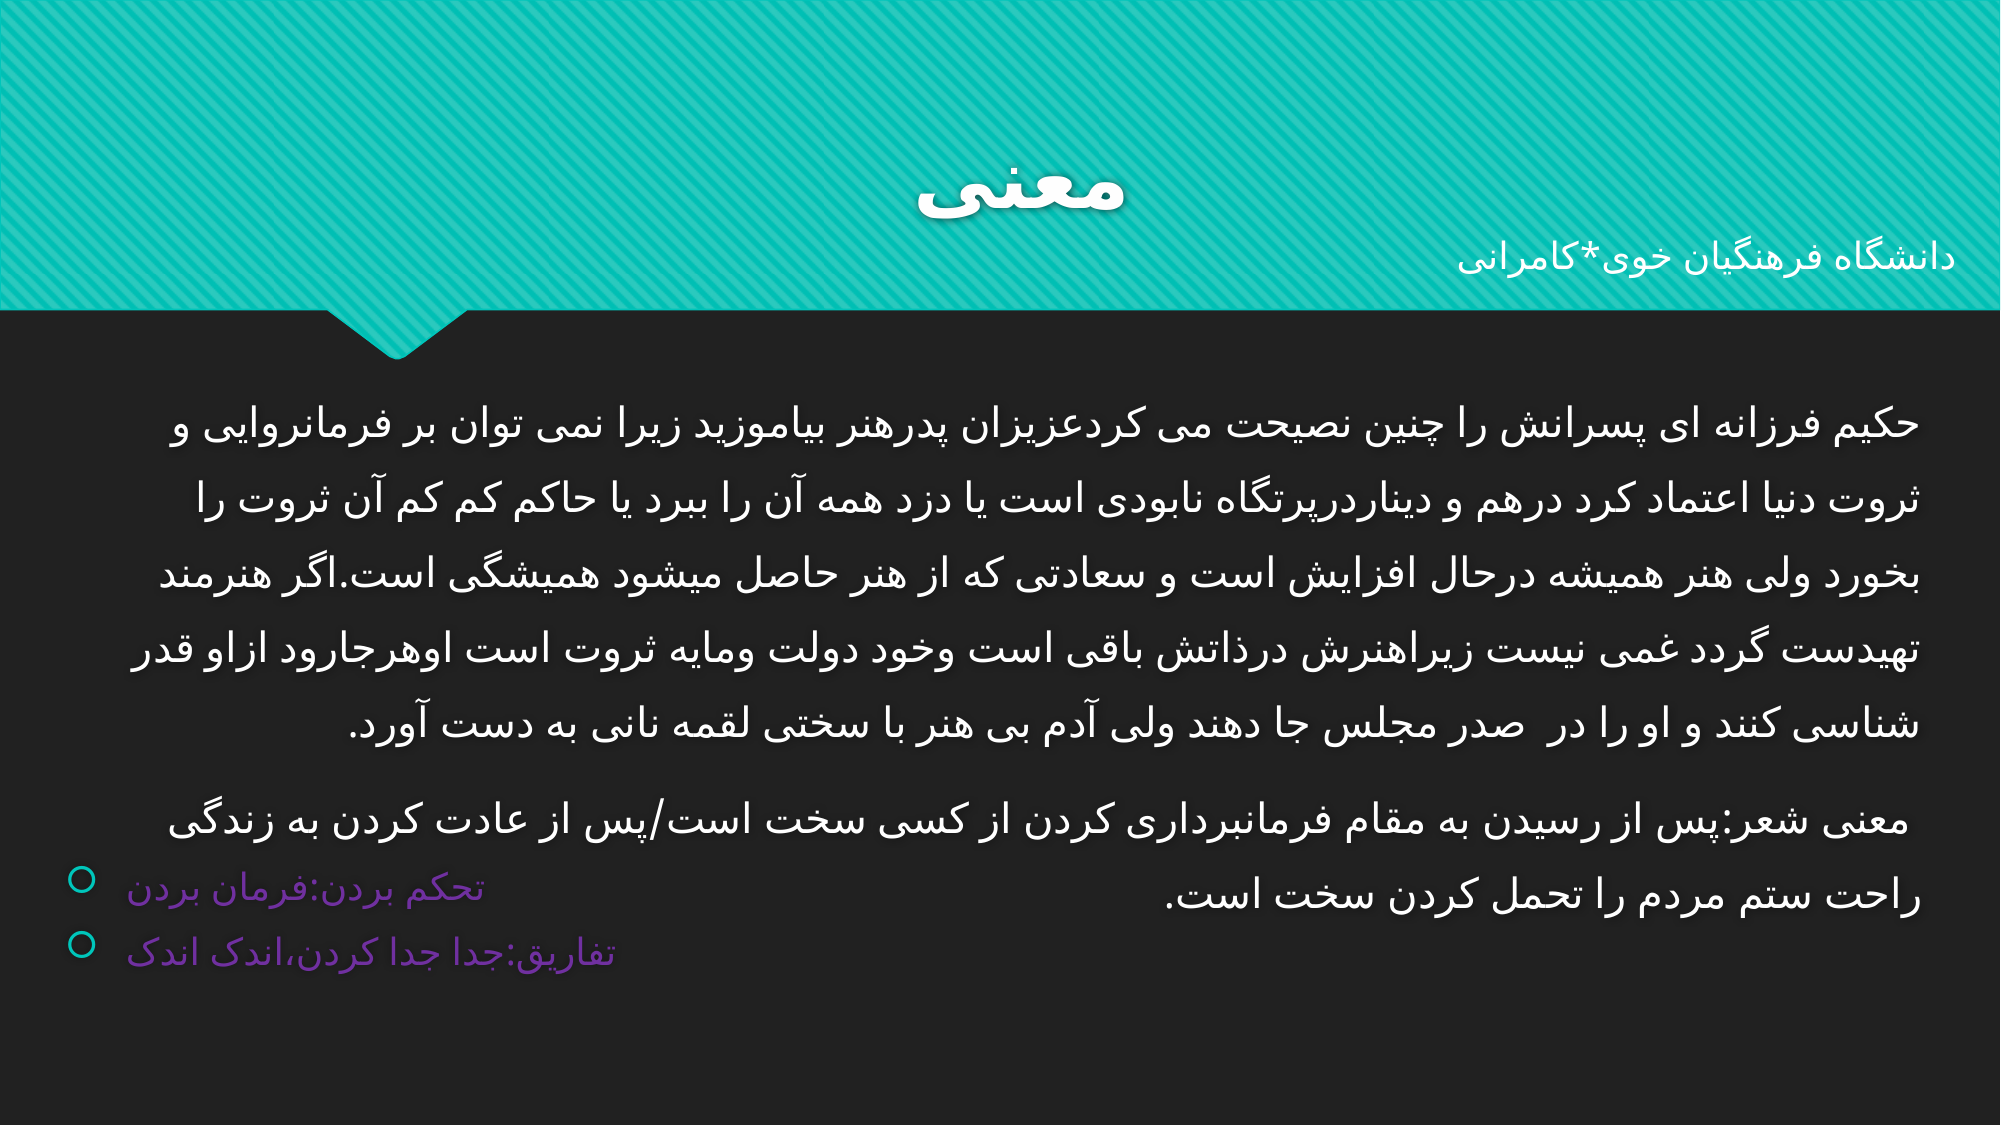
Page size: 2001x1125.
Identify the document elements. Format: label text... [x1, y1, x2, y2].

list حکیم فرزانه ای پسرانش را چنین نصیحت می کردعزیزان پدرهنر بیاموزید زیرا نمی توان بر فرمانروایی و ثروت دنیا اعتماد کرد درهم و دیناردرپرتگاه نابودی است یا دزد همه آن را ببرد یا حاکم کم کم آن ثروت را بخورد ولی هنر همیشه درحال افزایش است و سعادتی که از هنر حاصل میشود همیشگی است.اگر هنرمند تهیدست گردد غمی نیست زیراهنرش درذاتش باقی است وخود دولت ومایه ثروت است اوهرجارود ازاو قدر شناسی کنند و او را در صدر مجلس جا دهند ولی آدم بی هنر با سختی لقمه نانی به دست آورد. معنی شعر:پس از رسیدن به مقام فرمانبرداری کردن از کسی سخت است/پس از عادت کردن به زندگی راحت ستم مردم را تحمل کردن سخت است. [75, 337, 1938, 1047]
list تحکم بردن:فرمان بردن تفاریق:جدا جدا کردن،اندک اندک [50, 812, 641, 1088]
text_box دانشگاه فرهنگیان خوی*کامرانی [1441, 224, 1972, 285]
title معنی [132, 73, 1868, 233]
